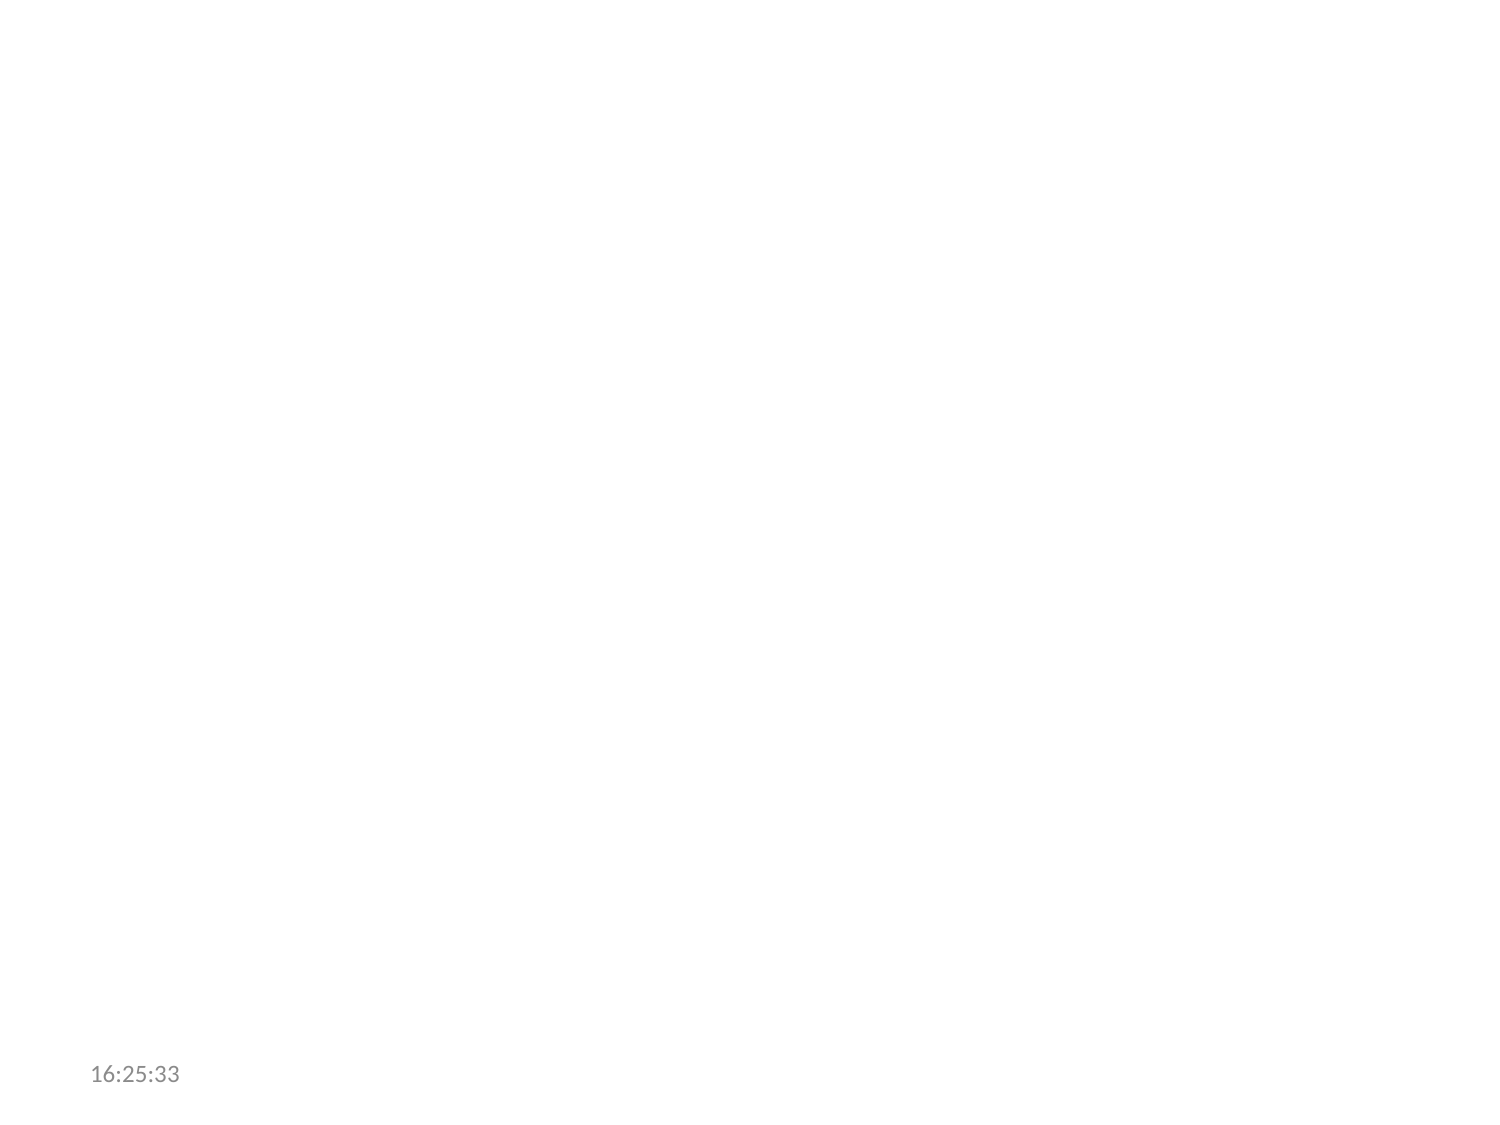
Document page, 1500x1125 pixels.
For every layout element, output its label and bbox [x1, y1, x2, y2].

slide_number [75, 1042, 425, 1103]
